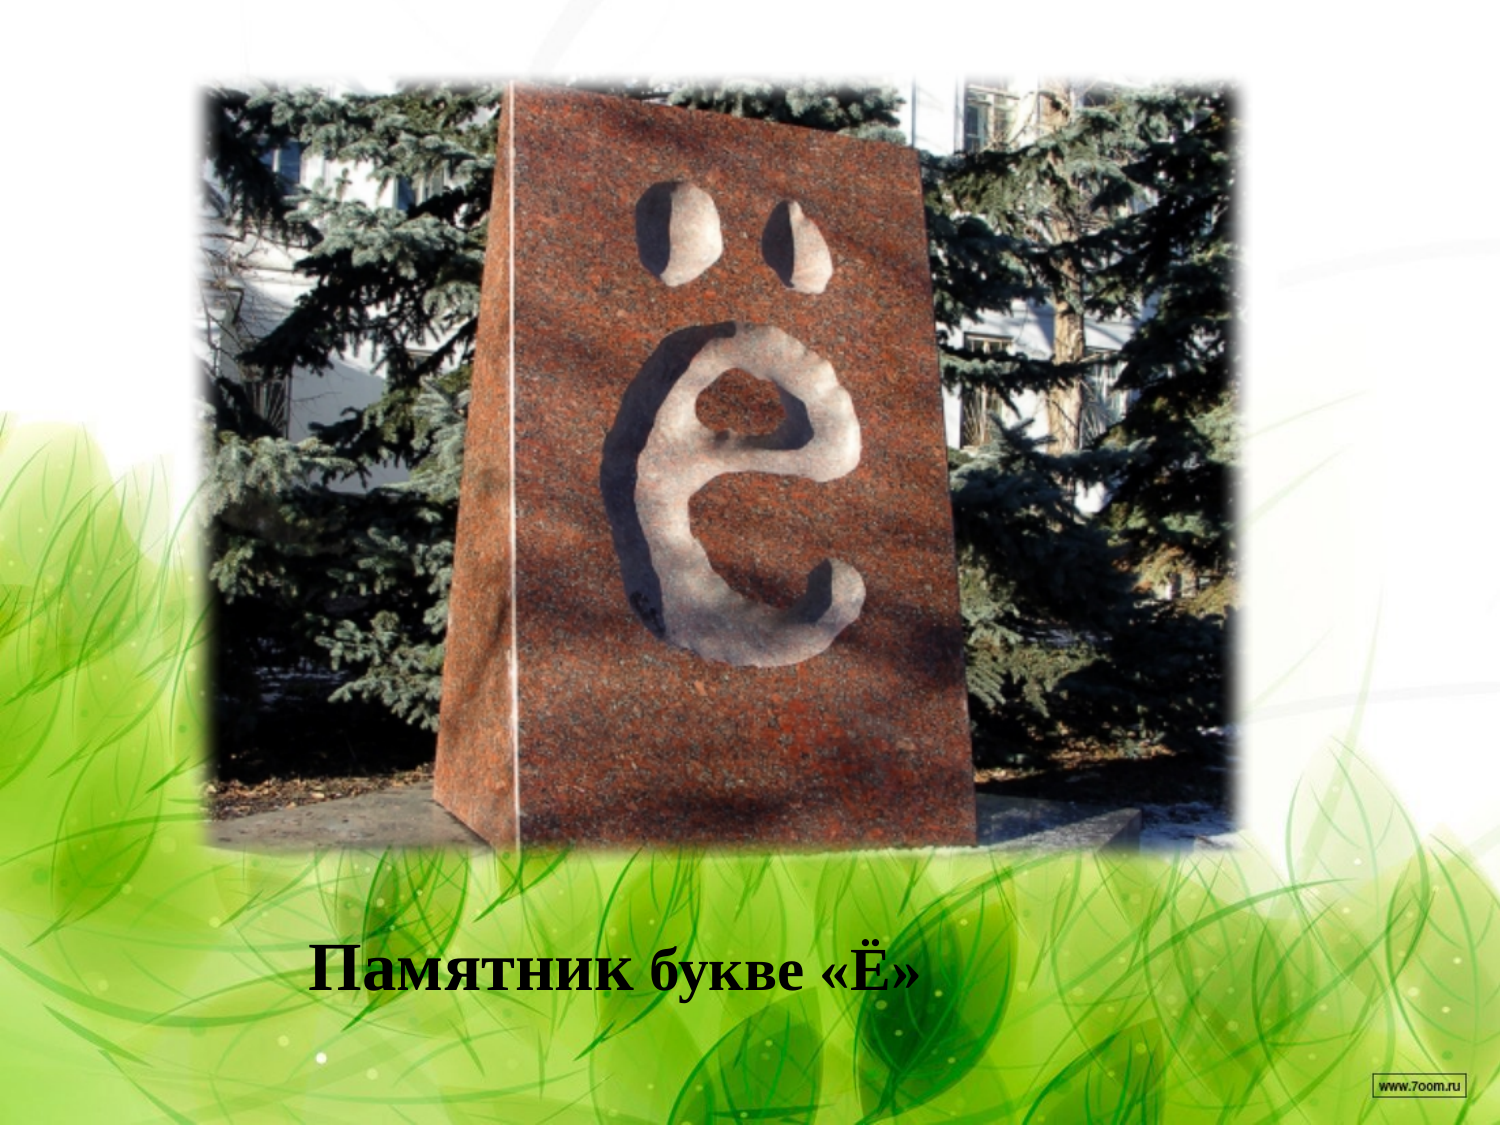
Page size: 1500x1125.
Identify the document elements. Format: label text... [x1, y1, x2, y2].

picture [0, 0, 1500, 1125]
list Памятник букве «Ё» [294, 914, 1465, 1013]
